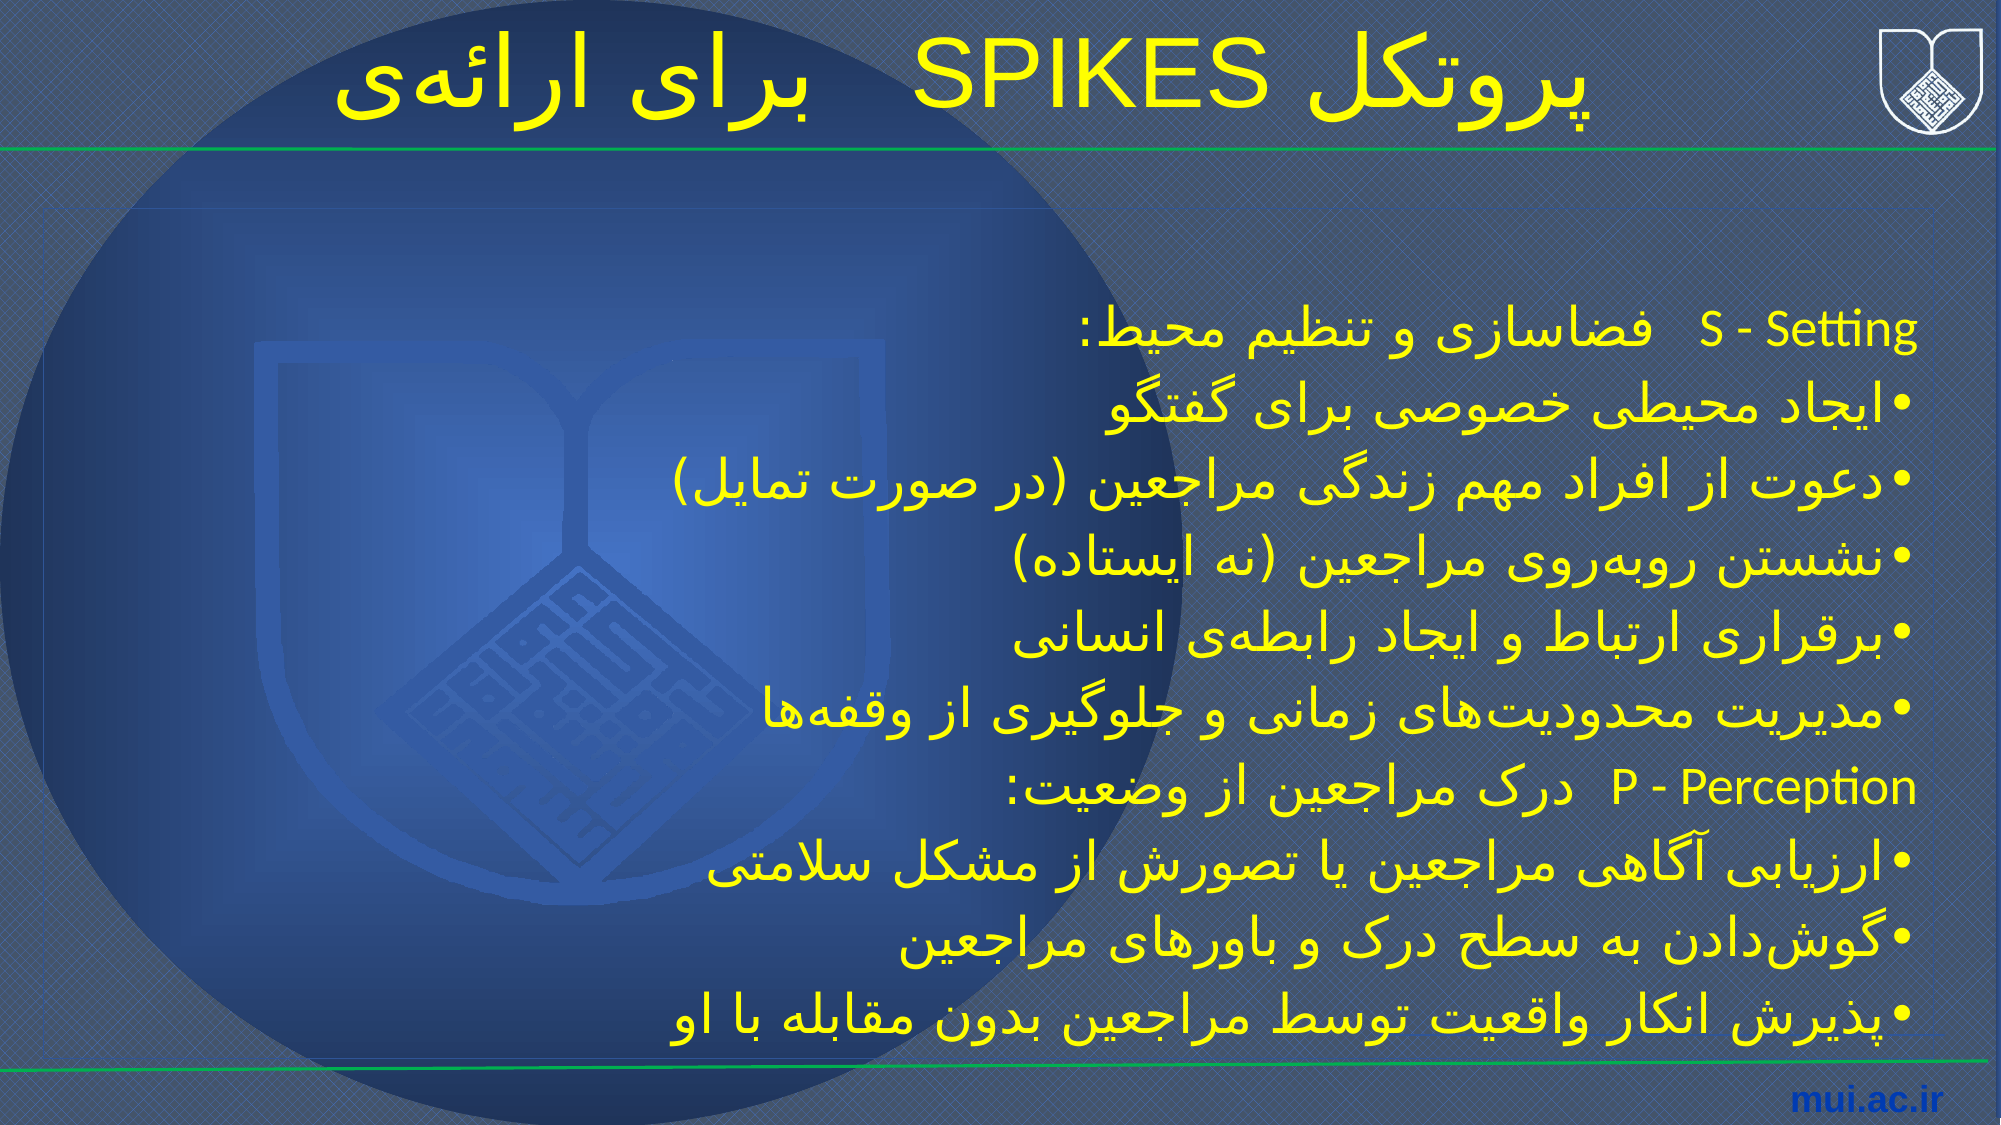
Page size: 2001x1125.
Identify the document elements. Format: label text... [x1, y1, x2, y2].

picture [1874, 0, 1988, 138]
list S - Setting فضاسازی و تنظیم محیط: • ایجاد محیطی خصوصی برای گفتگو • دعوت از افراد مهم زندگی مراجعین (در صورت تمایل) • نشستن رو‌به‌روی مراجعین (نه ایستاده) • برقراری ارتباط و ایجاد رابطه‌ی انسانی • مدیریت محدودیت‌های زمانی و جلوگیری از وقفه‌ها P - Perception درک مراجعین از وضعیت: • ارزیابی آگاهی مراجعین یا تصورش از مشکل سلامتی • گوش‌دادن به سطح درک و باورهای مراجعین • پذیرش انکار واقعیت توسط مراجعین بدون مقابله با او [43, 208, 1934, 1059]
text_box پروتکل SPIKES برای ارائه‌ی [220, 0, 1674, 117]
